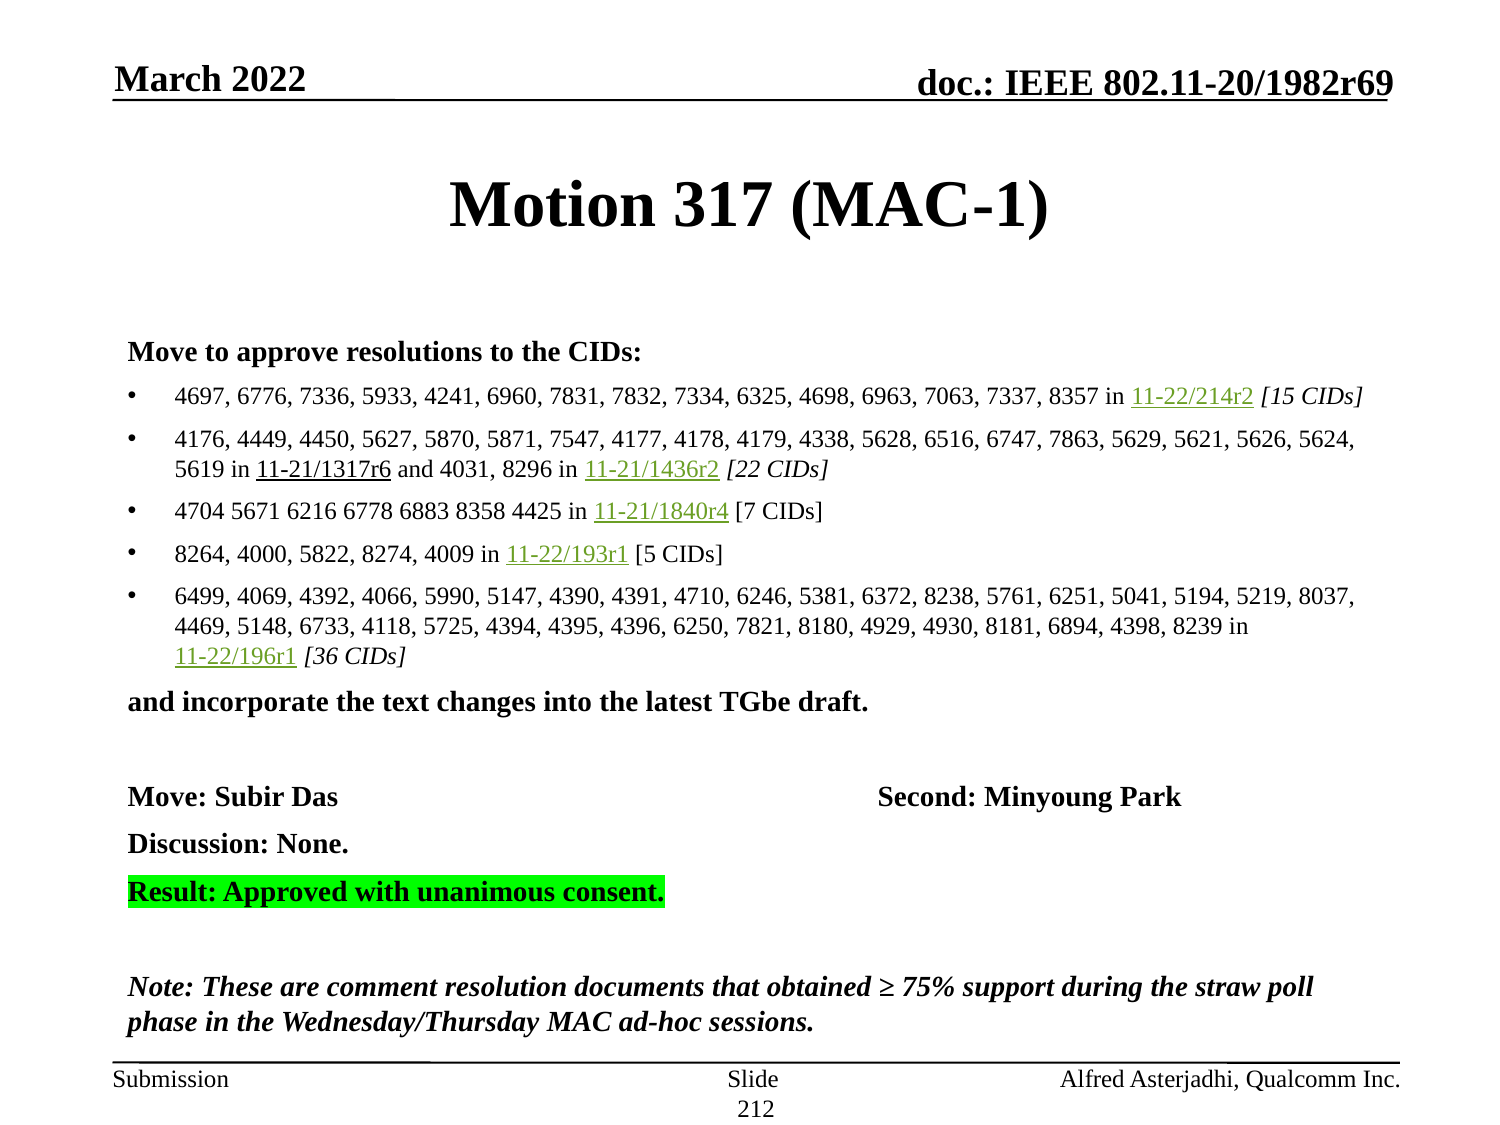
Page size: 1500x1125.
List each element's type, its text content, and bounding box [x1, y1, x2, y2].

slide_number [114, 54, 423, 100]
title Motion 317 (MAC-1) [112, 112, 1388, 288]
footer Alfred Asterjadhi, Qualcomm Inc. [878, 1061, 1402, 1093]
list Move to approve resolutions to the CIDs: 4697, 6776, 7336, 5933, 4241, 6960, 7831, 7832, 7334, 6325, 4698, 6963, 7063, 7337, 8357 in 11-22/214r2 [15 CIDs] 4176, 4449, 4450, 5627, 5870, 5871, 7547, 4177, 4178, 4179, 4338, 5628, 6516, 6747, 7863, 5629, 5621, 5626, 5624, 5619 in 11-21/1317r6 and 4031, 8296 in 11-21/1436r2 [22 CIDs] 4704 5671 6216 6778 6883 8358 4425 in 11-21/1840r4 [7 CIDs] 8264, 4000, 5822, 8274, 4009 in 11-22/193r1 [5 CIDs] 6499, 4069, 4392, 4066, 5990, 5147, 4390, 4391, 4710, 6246, 5381, 6372, 8238, 5761, 6251, 5041, 5194, 5219, 8037, 4469, 5148, 6733, 4118, 5725, 4394, 4395, 4396, 6250, 7821, 8180, 4929, 4930, 8181, 6894, 4398, 8239 in 11-22/196r1 [36 CIDs] and incorporate the text changes into the latest TGbe draft. Move: Subir Das Second: Minyoung Park Discussion: None. Result: Approved with unanimous consent. Note: These are comment resolution documents that obtained ≥ 75% support during the straw poll phase in the Wednesday/Thursday MAC ad-hoc sessions. [112, 324, 1388, 1063]
slide_number Slide 212 [712, 1061, 800, 1123]
